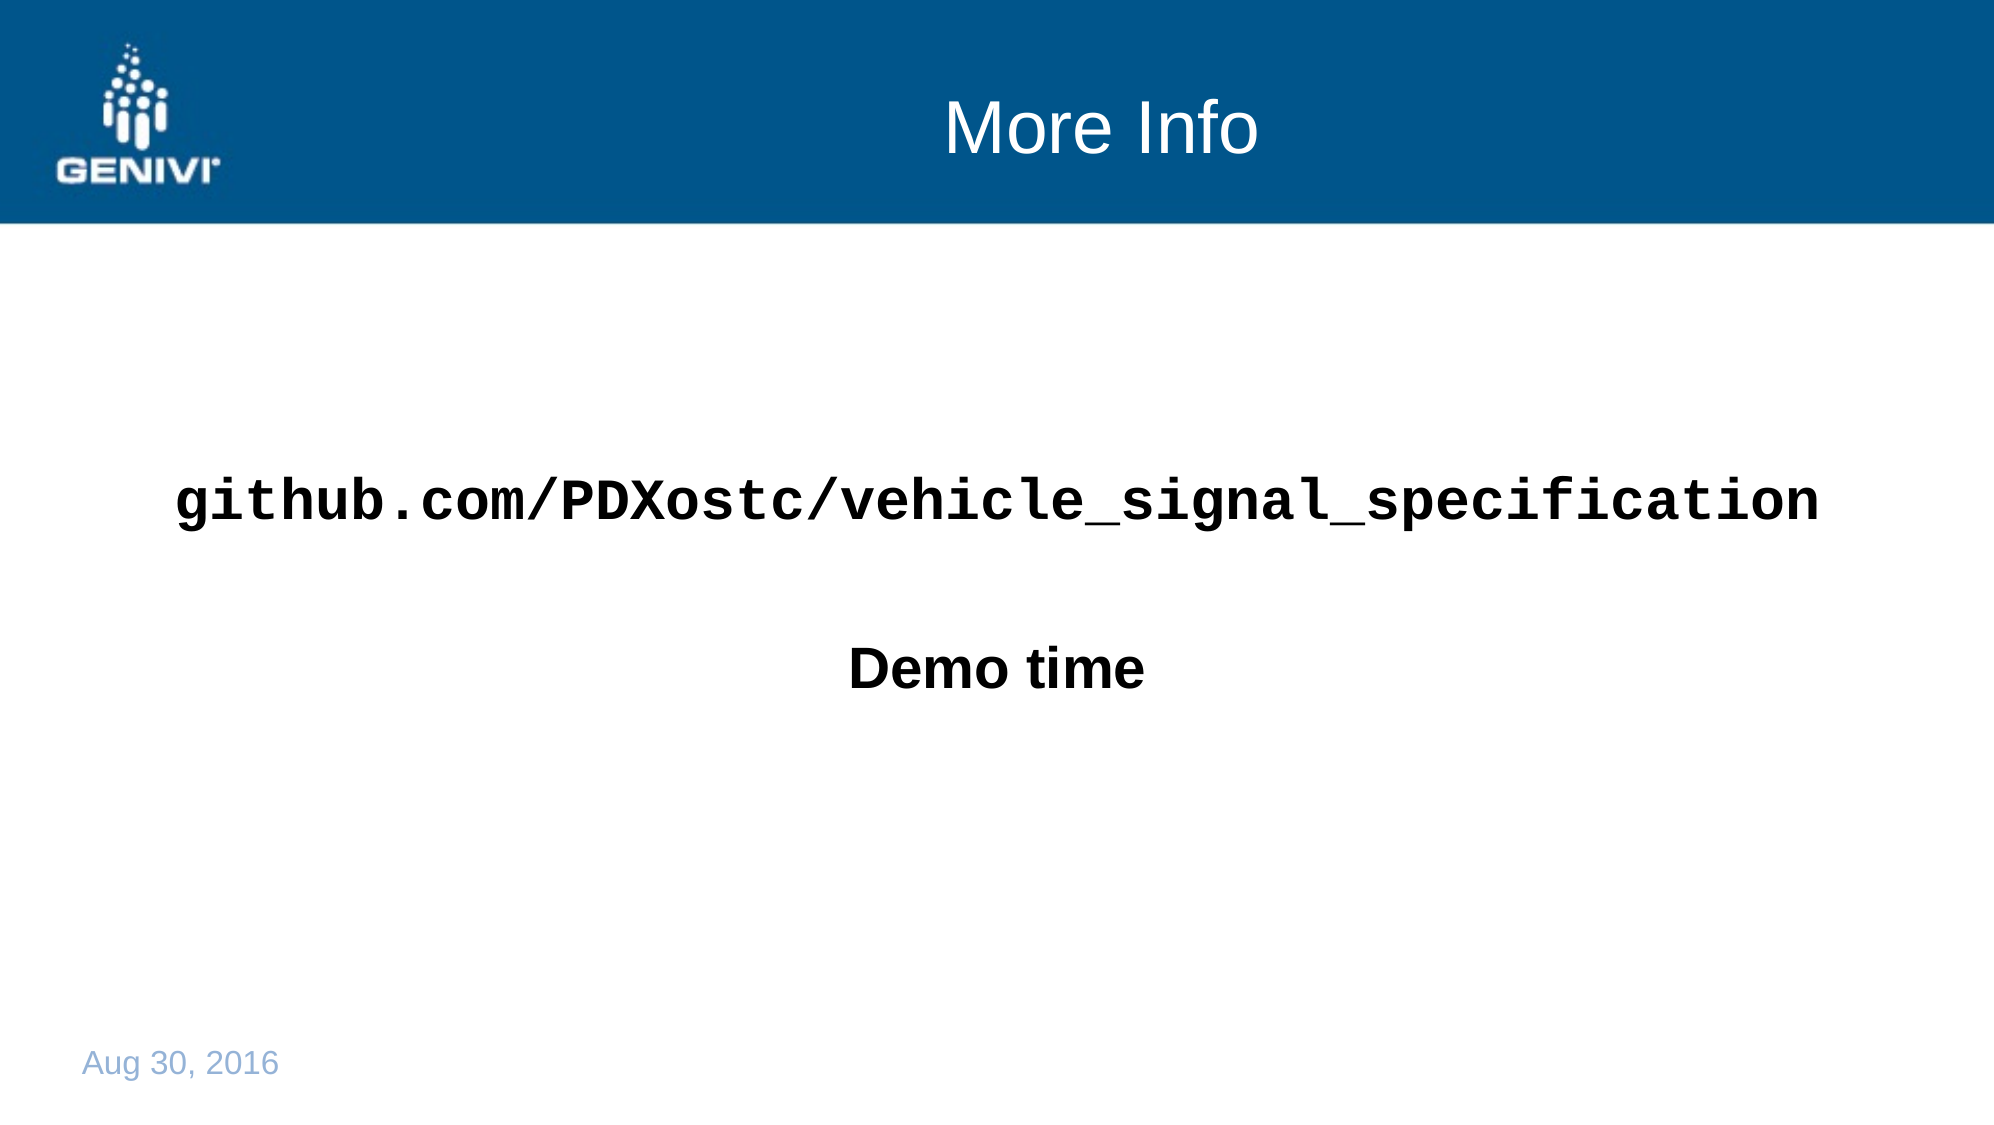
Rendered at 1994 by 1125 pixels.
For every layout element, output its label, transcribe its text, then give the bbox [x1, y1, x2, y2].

list github.com/PDXostc/vehicle_signal_specification Demo time [99, 261, 1896, 1125]
picture [88, 1055, 96, 1065]
title More Info [331, 0, 1873, 248]
picture [0, 0, 1994, 1125]
